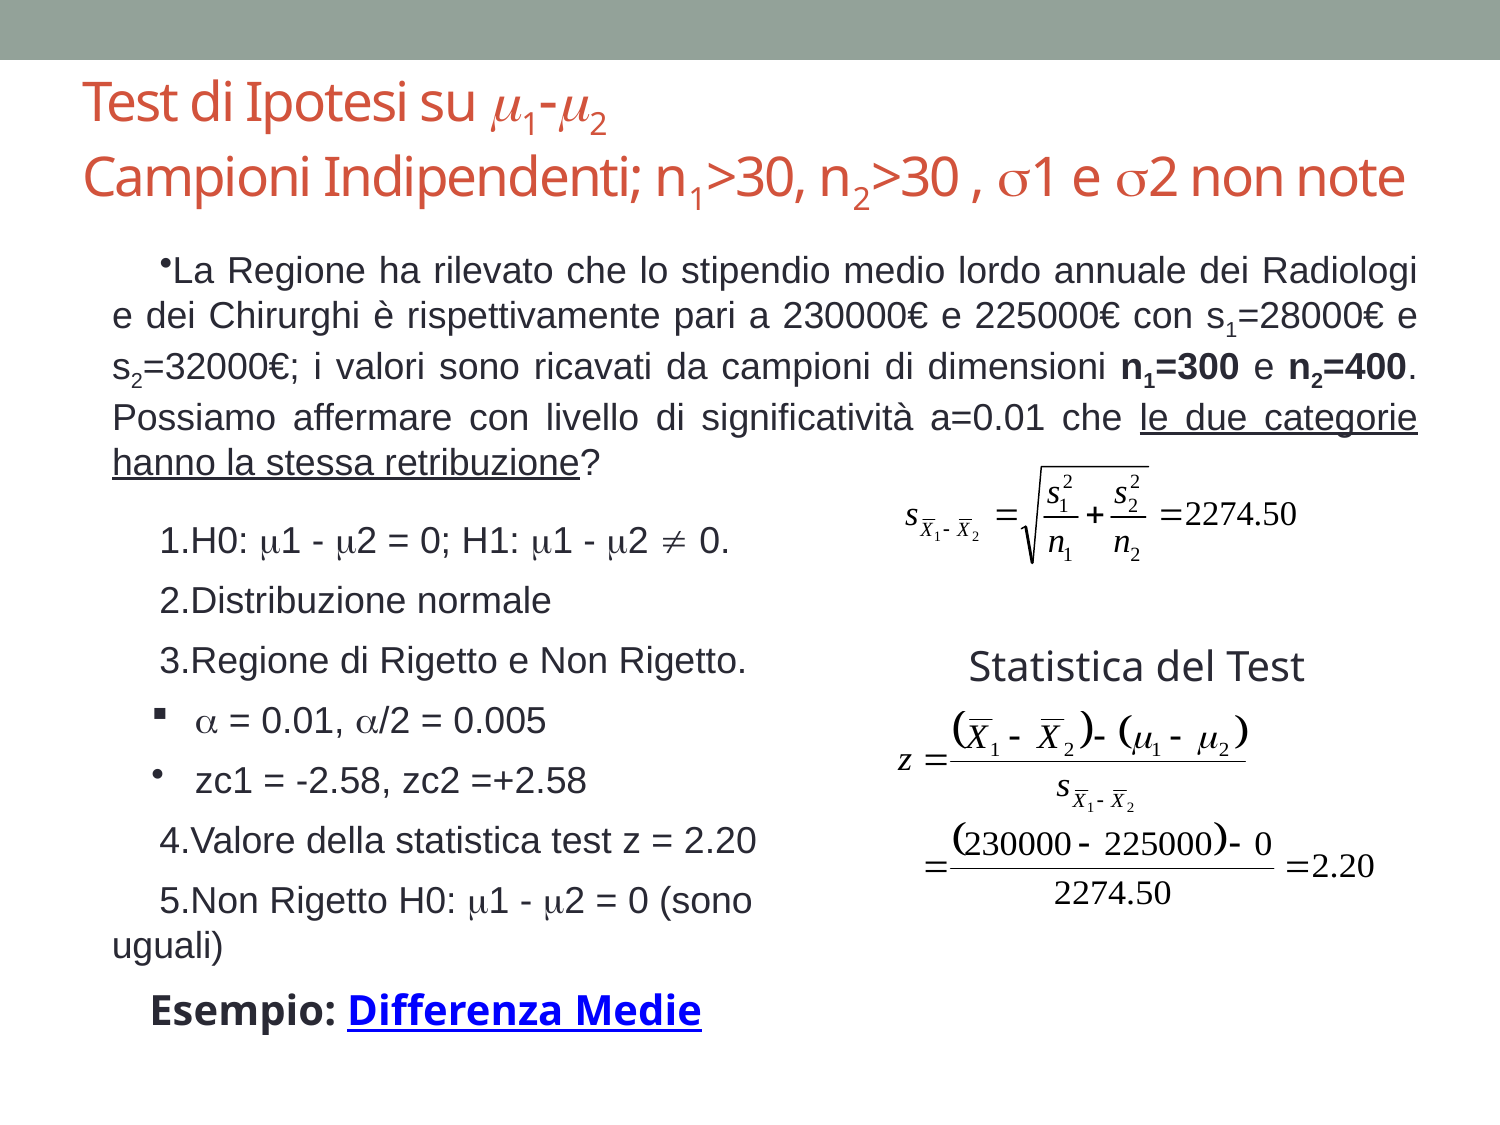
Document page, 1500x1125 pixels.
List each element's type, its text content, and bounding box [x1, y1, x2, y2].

title Test di Ipotesi su m1-m2 Campioni Indipendenti; n1>30, n2>30 , s1 e s2 non note [67, 50, 1442, 234]
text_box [898, 459, 1303, 572]
text_box H0: m1 - m2 = 0; H1: m1 - m2  0. Distribuzione normale Regione di Rigetto e Non Rigetto. a = 0.01, a/2 = 0.005 zc1 = -2.58, zc2 =+2.58 Valore della statistica test z = 2.20 Non Rigetto H0: m1 - m2 = 0 (sono uguali) [61, 508, 857, 974]
text_box Esempio: Differenza Medie [87, 976, 742, 1048]
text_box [890, 632, 1385, 913]
text_box La Regione ha rilevato che lo stipendio medio lordo annuale dei Radiologi e dei Chirurghi è rispettivamente pari a 230000€ e 225000€ con s1=28000€ e s2=32000€; i valori sono ricavati da campioni di dimensioni n1=300 e n2=400. Possiamo affermare con livello di significatività a=0.01 che le due categorie hanno la stessa retribuzione? [61, 238, 1433, 491]
